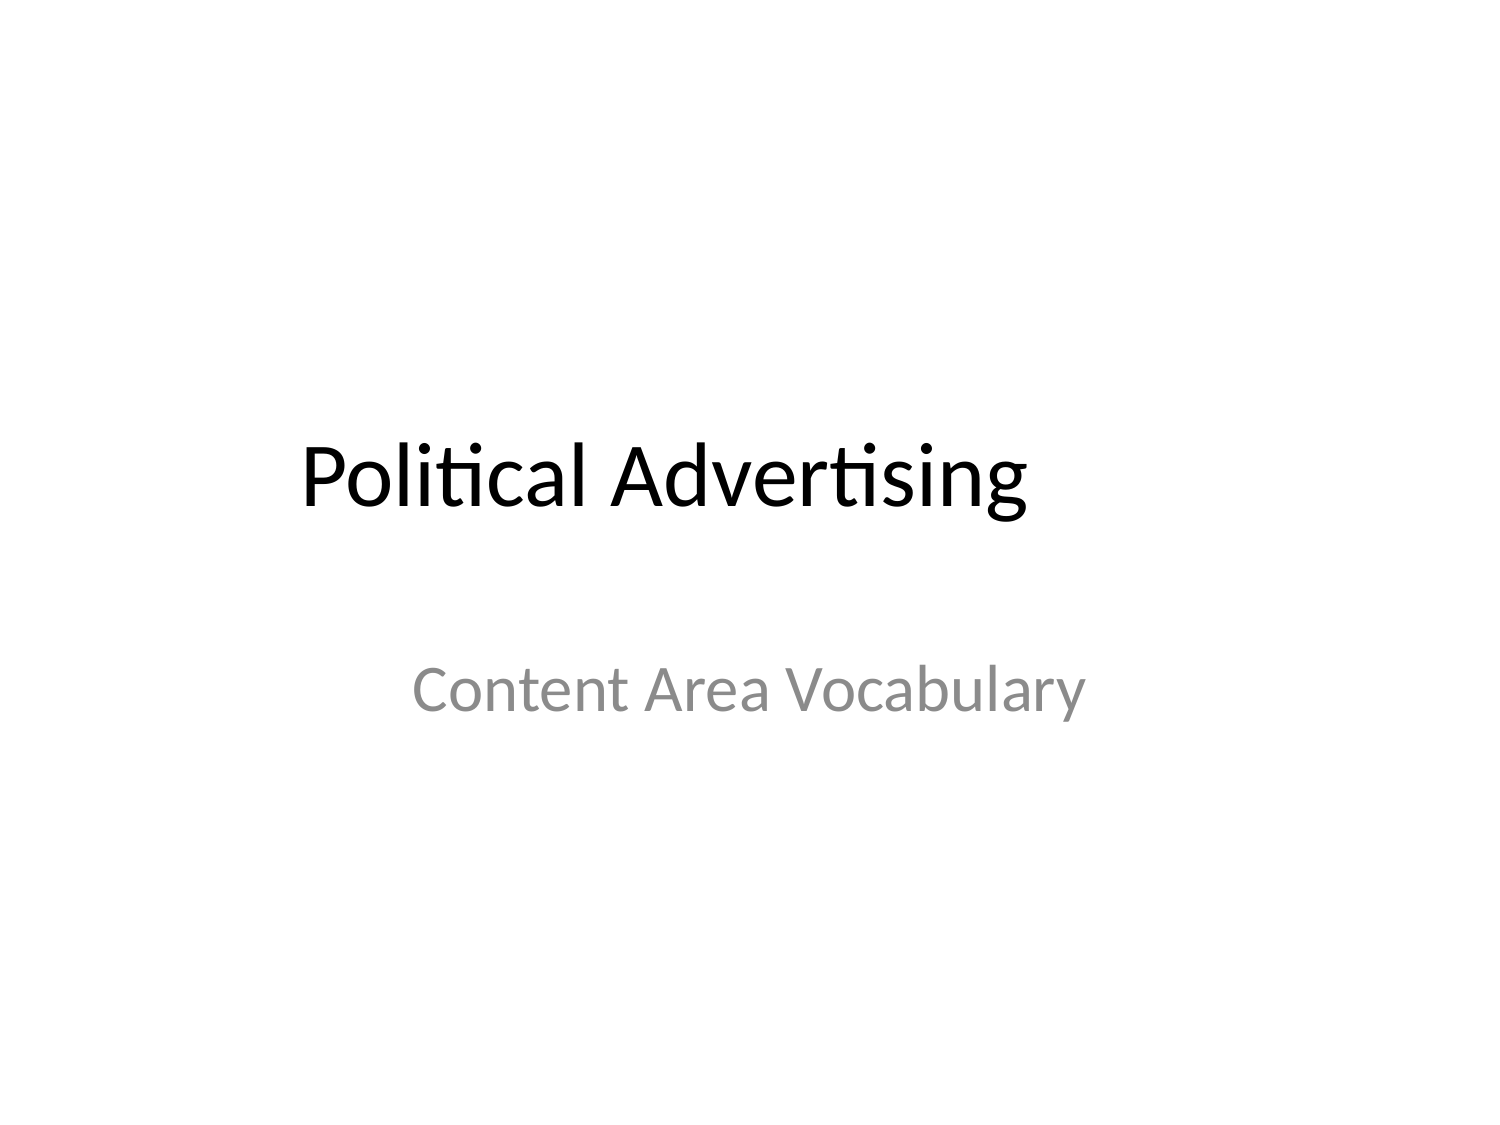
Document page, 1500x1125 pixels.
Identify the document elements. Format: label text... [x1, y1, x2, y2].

subtitle Content Area Vocabulary [225, 637, 1275, 925]
title Political Advertising [112, 349, 1388, 591]
